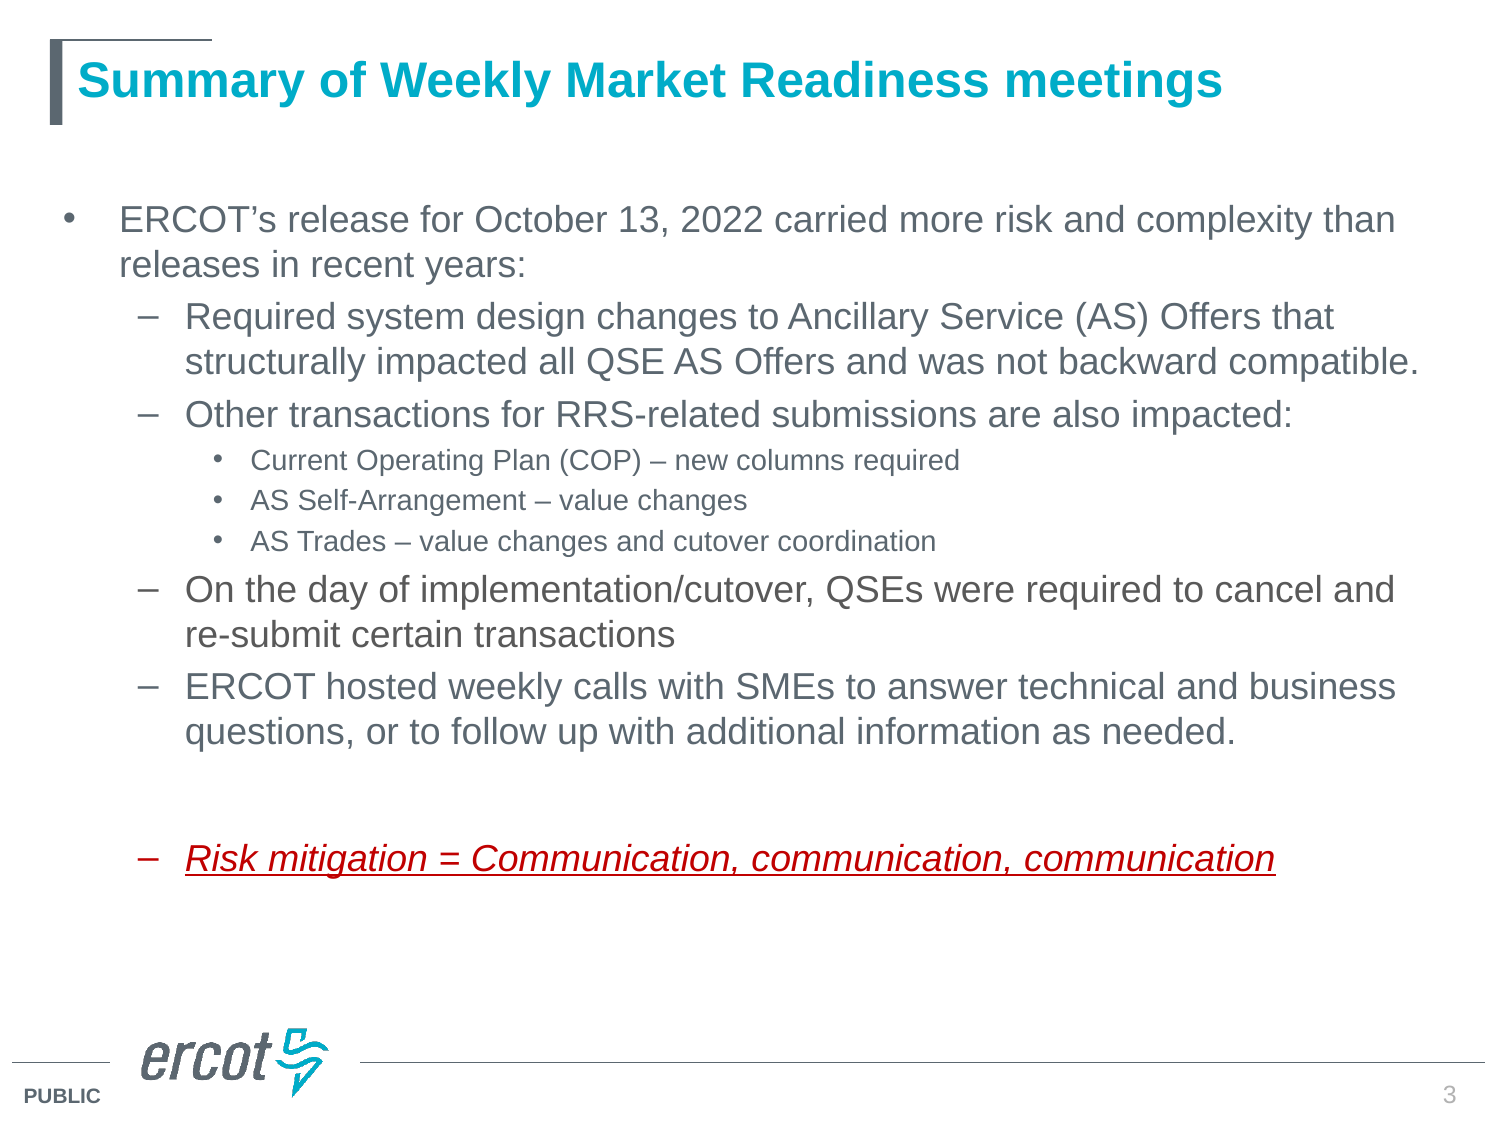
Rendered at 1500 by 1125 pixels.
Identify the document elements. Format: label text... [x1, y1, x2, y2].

list ERCOT’s release for October 13, 2022 carried more risk and complexity than releases in recent years: Required system design changes to Ancillary Service (AS) Offers that structurally impacted all QSE AS Offers and was not backward compatible. Other transactions for RRS-related submissions are also impacted: Current Operating Plan (COP) – new columns required AS Self-Arrangement – value changes AS Trades – value changes and cutover coordination On the day of implementation/cutover, QSEs were required to cancel and re-submit certain transactions ERCOT hosted weekly calls with SMEs to answer technical and business questions, or to follow up with additional information as needed. Risk mitigation = Communication, communication, communication [48, 187, 1449, 1038]
title Summary of Weekly Market Readiness meetings [62, 39, 1450, 163]
slide_number 3 [1412, 1076, 1488, 1112]
picture [137, 1038, 332, 1100]
